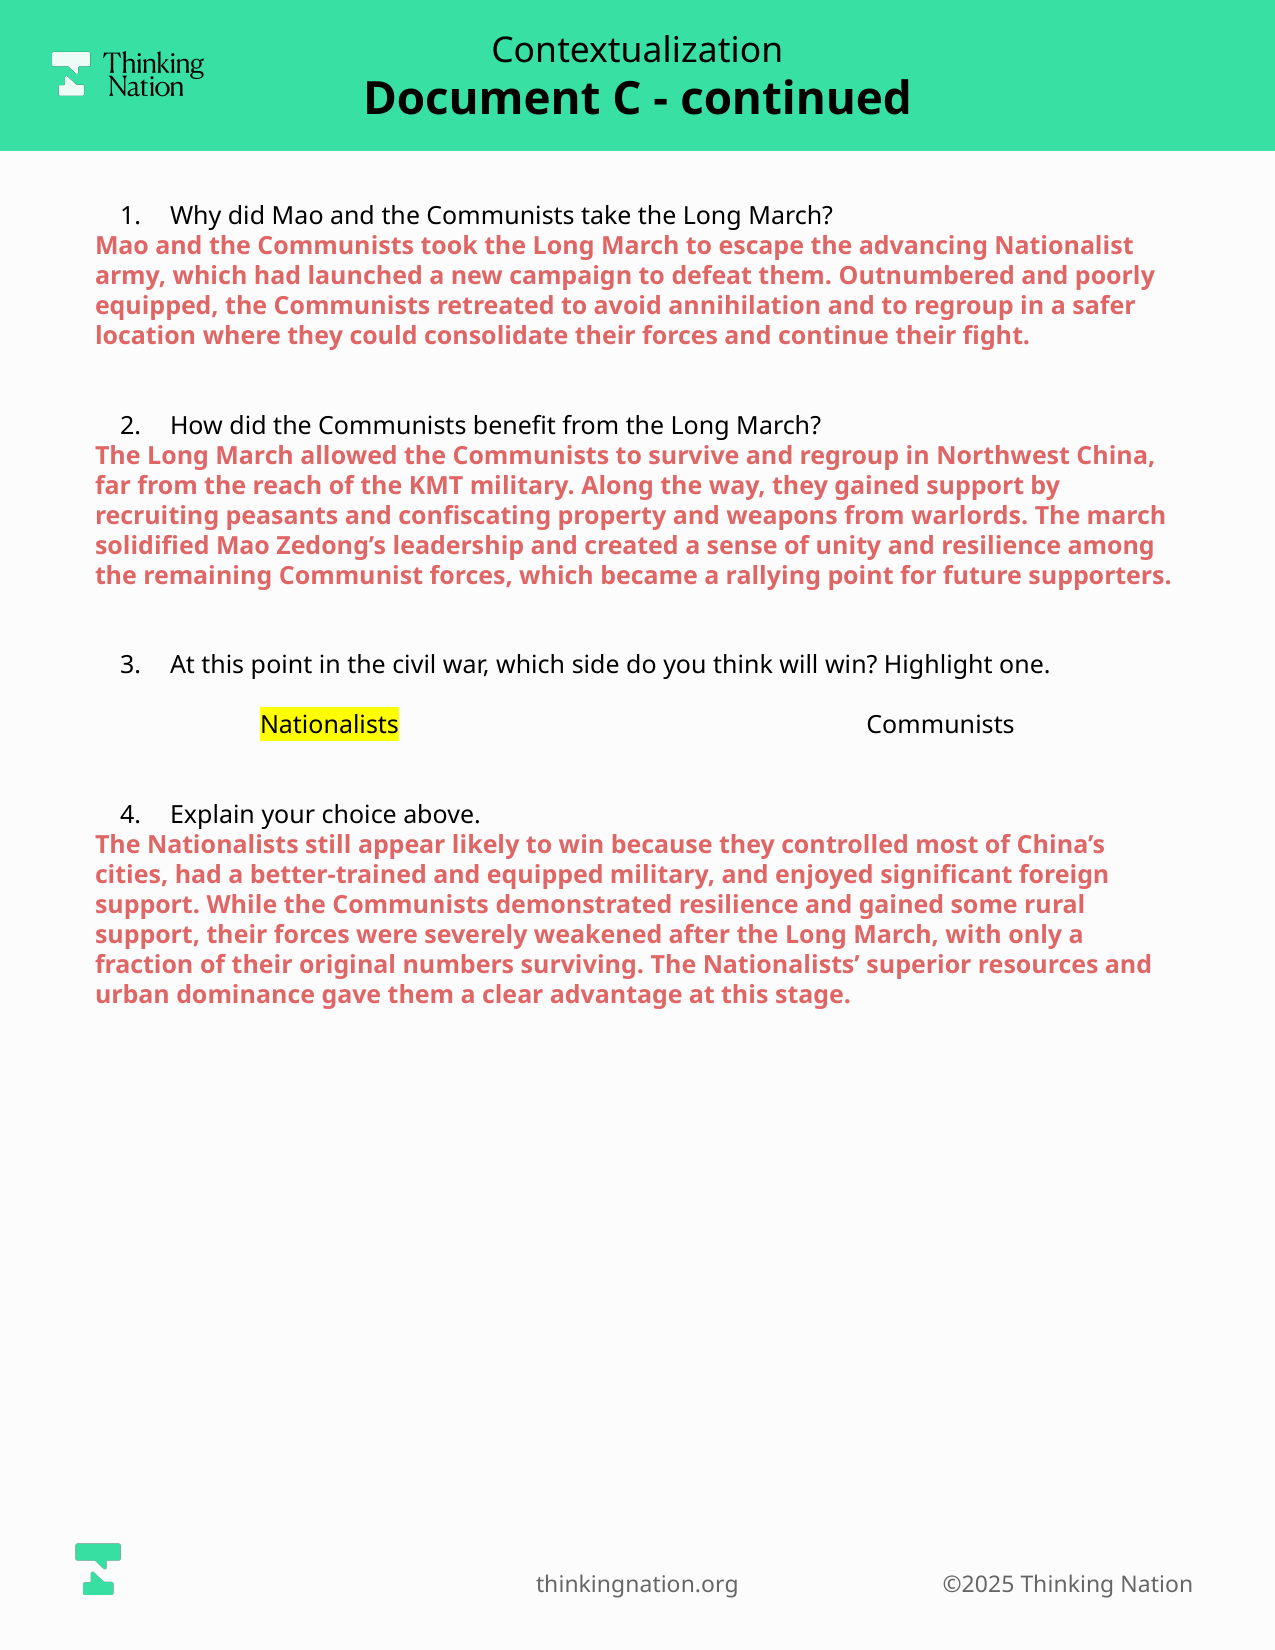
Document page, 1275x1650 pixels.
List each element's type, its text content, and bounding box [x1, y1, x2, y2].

text_box Why did Mao and the Communists take the Long March? Mao and the Communists took the Long March to escape the advancing Nationalist army, which had launched a new campaign to defeat them. Outnumbered and poorly equipped, the Communists retreated to avoid annihilation and to regroup in a safer location where they could consolidate their forces and continue their fight. How did the Communists benefit from the Long March? The Long March allowed the Communists to survive and regroup in Northwest China, far from the reach of the KMT military. Along the way, they gained support by recruiting peasants and confiscating property and weapons from warlords. The march solidified Mao Zedong’s leadership and created a sense of unity and resilience among the remaining Communist forces, which became a rallying point for future supporters. At this point in the civil war, which side do you think will win? Highlight one. Nationalists Communists Explain your choice above. The Nationalists still appear likely to win because they controlled most of China’s cities, had a better-trained and equipped military, and enjoyed significant foreign support. While the Communists demonstrated resilience and gained some rural support, their forces were severely weakened after the Long March, with only a fraction of their original numbers surviving. The Nationalists’ superior resources and urban dominance gave them a clear advantage at this stage. [79, 184, 1195, 1338]
text_box Contextualization Document C - continued [0, 0, 1275, 151]
text_box thinkingnation.org [486, 1553, 789, 1605]
picture [35, 37, 210, 110]
picture [62, 1533, 134, 1605]
text_box ©2025 Thinking Nation [907, 1553, 1210, 1605]
